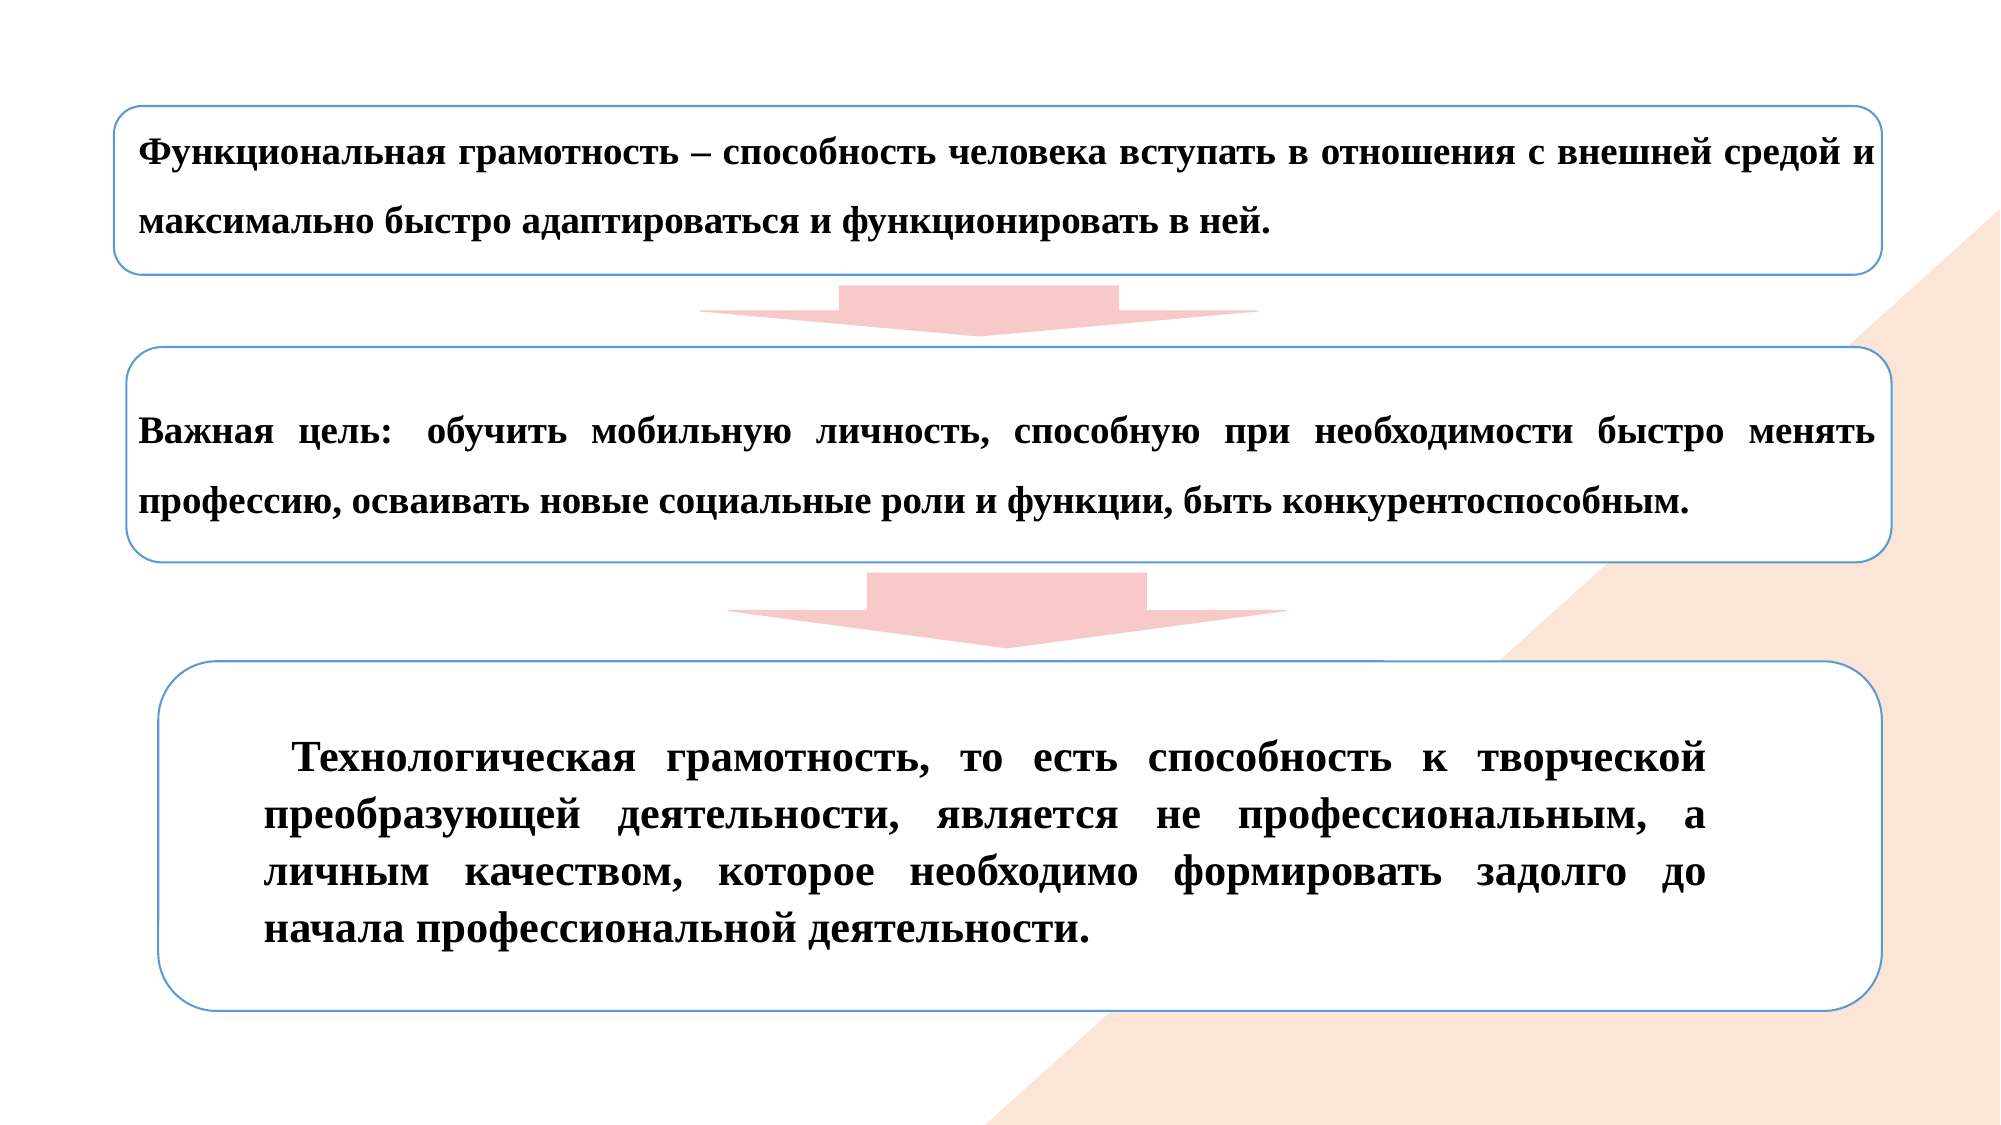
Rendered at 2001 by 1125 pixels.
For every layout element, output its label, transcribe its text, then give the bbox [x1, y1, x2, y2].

text_box Технологическая грамотность, то есть способность к творческой преобразующей деятельности, является не профессиональным, а личным качеством, которое необходимо формировать задолго до начала профессиональной деятельности. [248, 715, 1724, 959]
text_box [727, 572, 1287, 649]
text_box Функциональная грамотность – способность человека вступать в отношения с внешней средой и максимально быстро адаптироваться и функционировать в ней. Важная цель: обучить мобильную личность, способную при необходимости быстро менять профессию, осваивать новые социальные роли и функции, быть конкурентоспособным. [123, 94, 1891, 599]
text_box [157, 660, 1883, 1012]
text_box [985, 208, 2000, 1125]
text_box [699, 285, 1259, 337]
text_box [112, 112, 123, 269]
